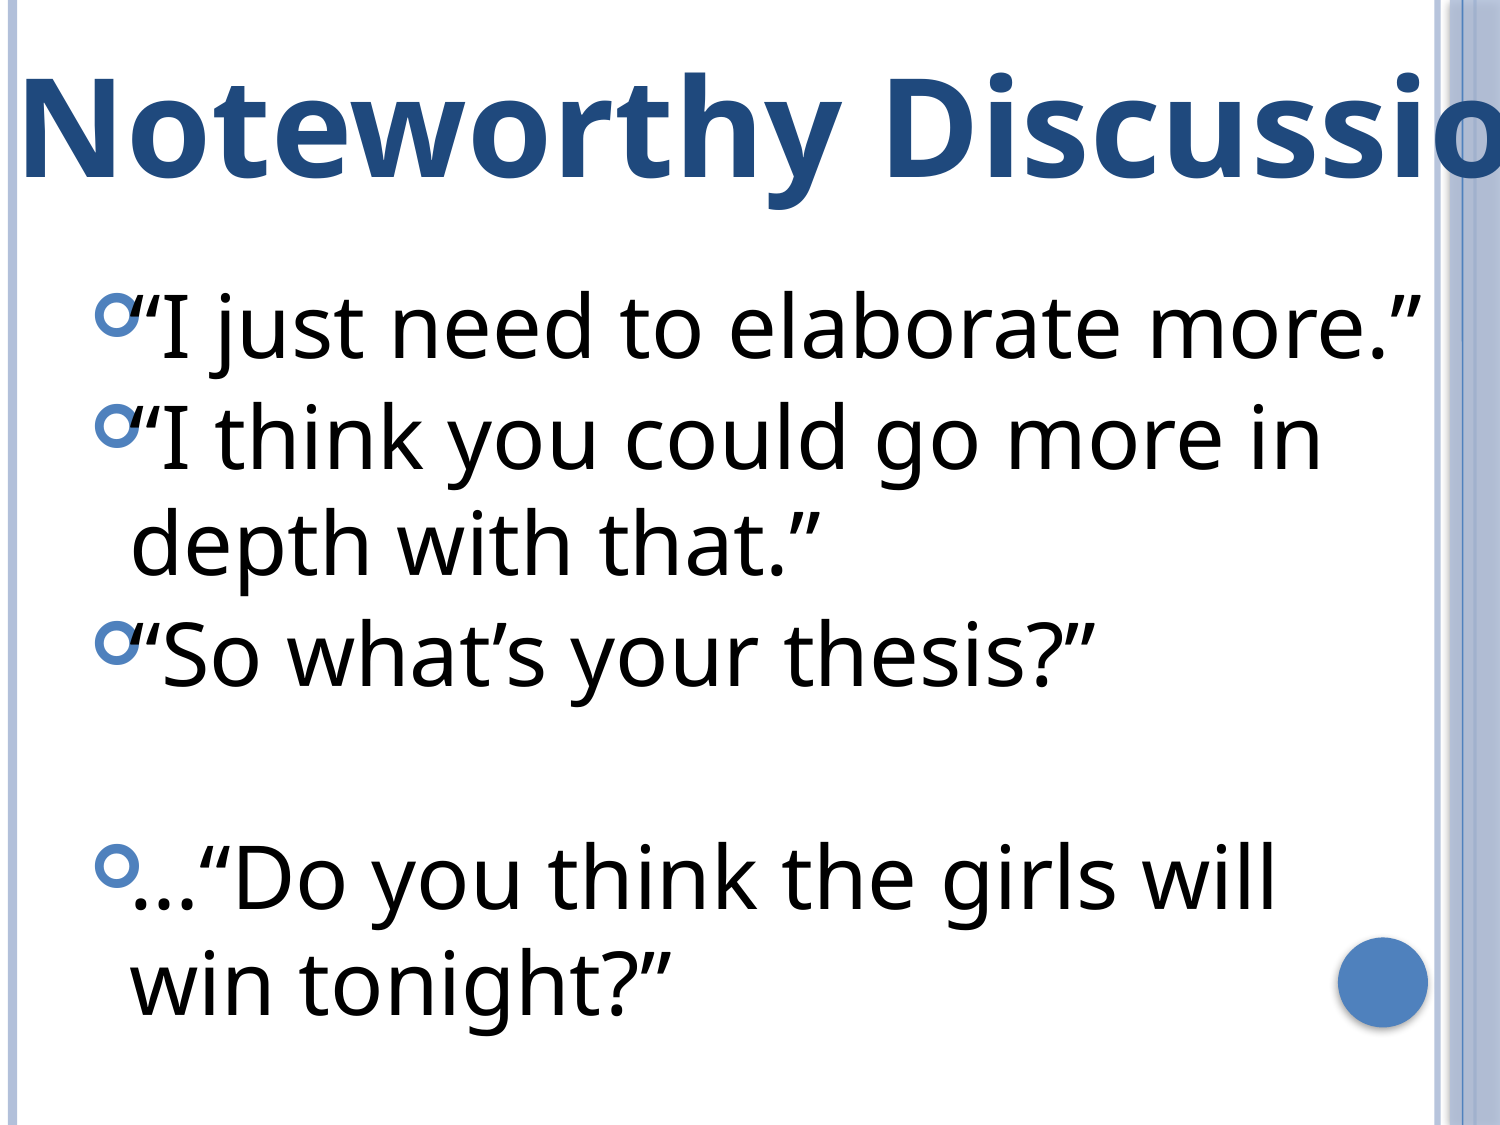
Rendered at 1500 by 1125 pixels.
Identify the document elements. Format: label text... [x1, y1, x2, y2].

list “I just need to elaborate more.” “I think you could go more in depth with that.” “So what’s your thesis?” …“Do you think the girls will win tonight?” [75, 262, 1450, 1062]
title Noteworthy Discussion [0, 24, 1500, 213]
